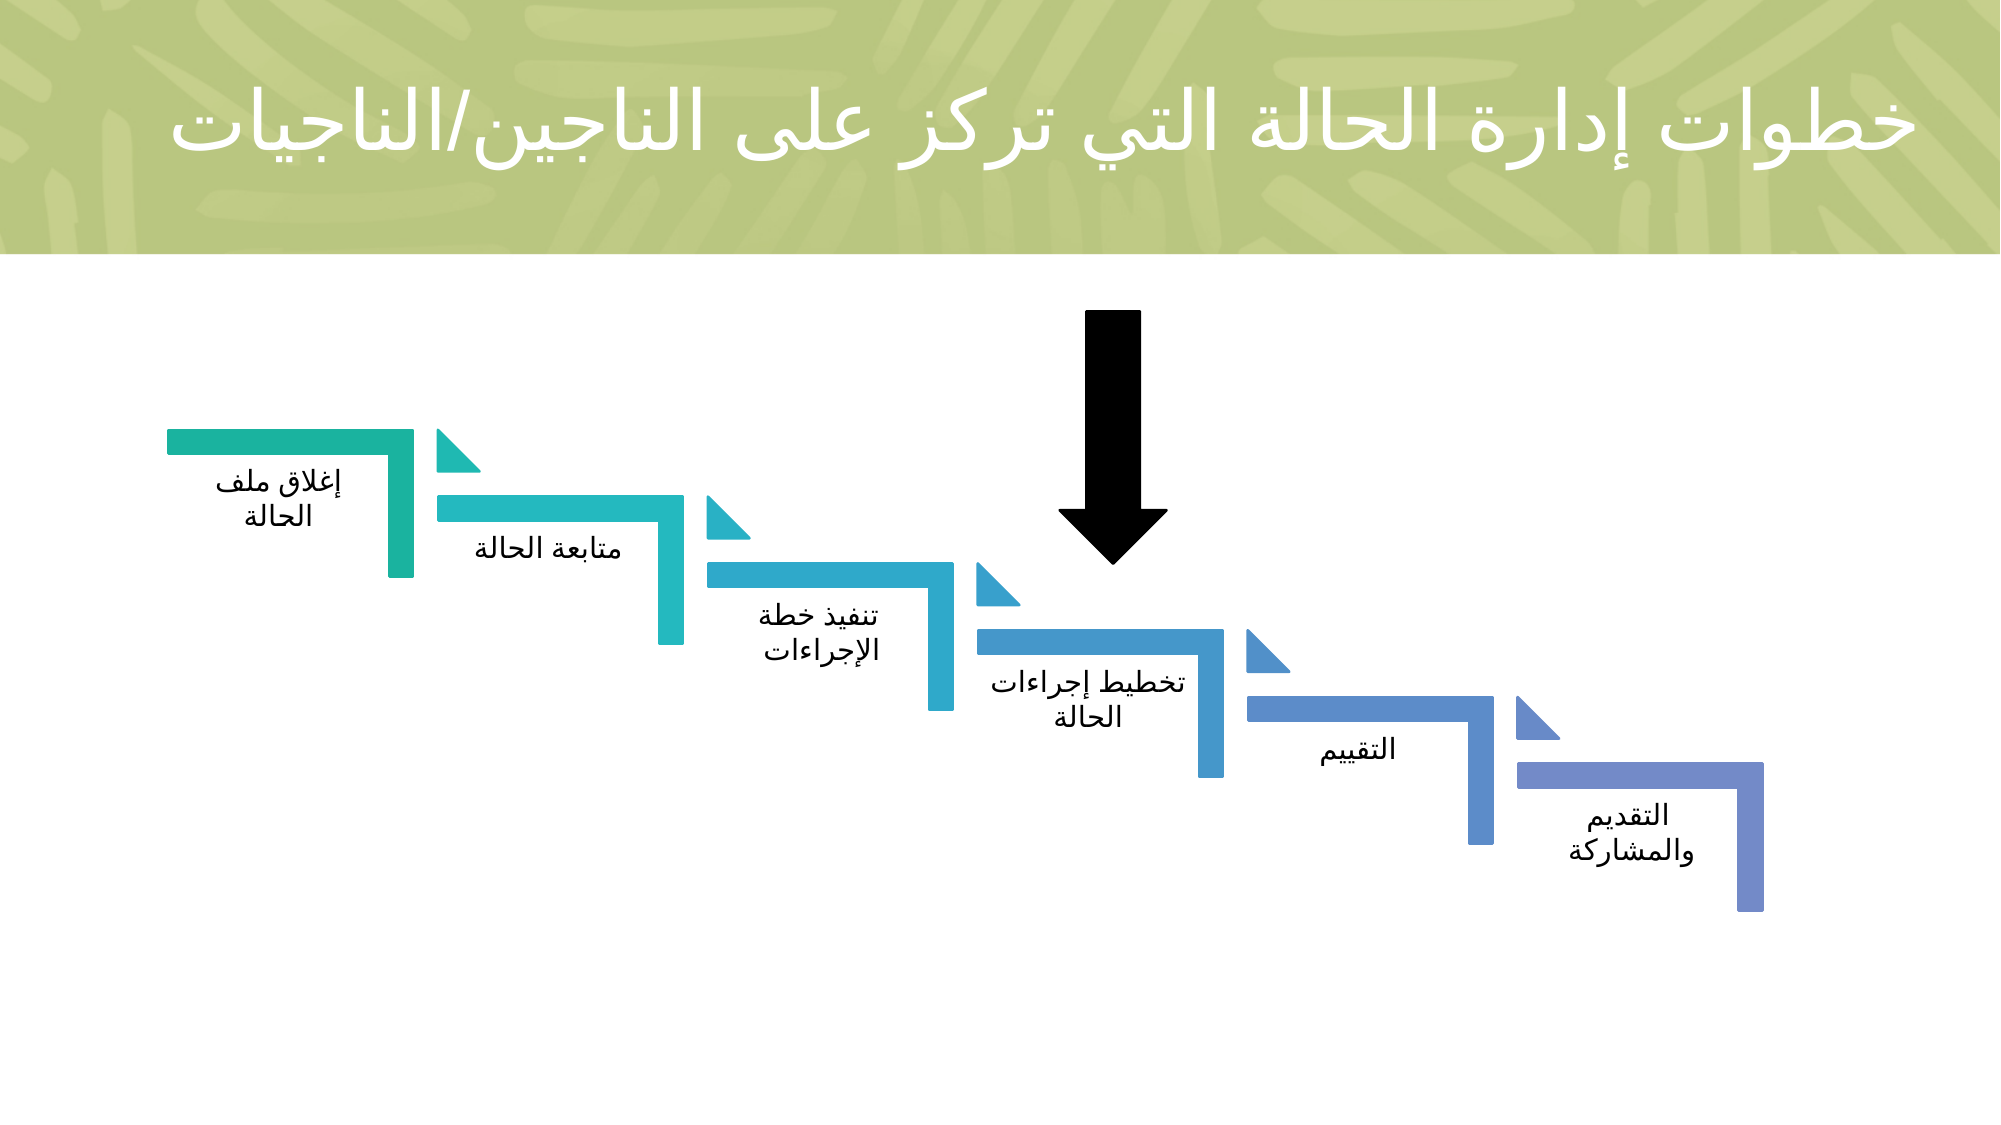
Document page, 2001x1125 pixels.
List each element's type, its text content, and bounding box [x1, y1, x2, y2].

title خطوات إدارة الحالة التي تركز على الناجين/الناجيات [61, 33, 1938, 220]
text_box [167, 311, 1763, 982]
picture [0, 0, 2000, 1125]
